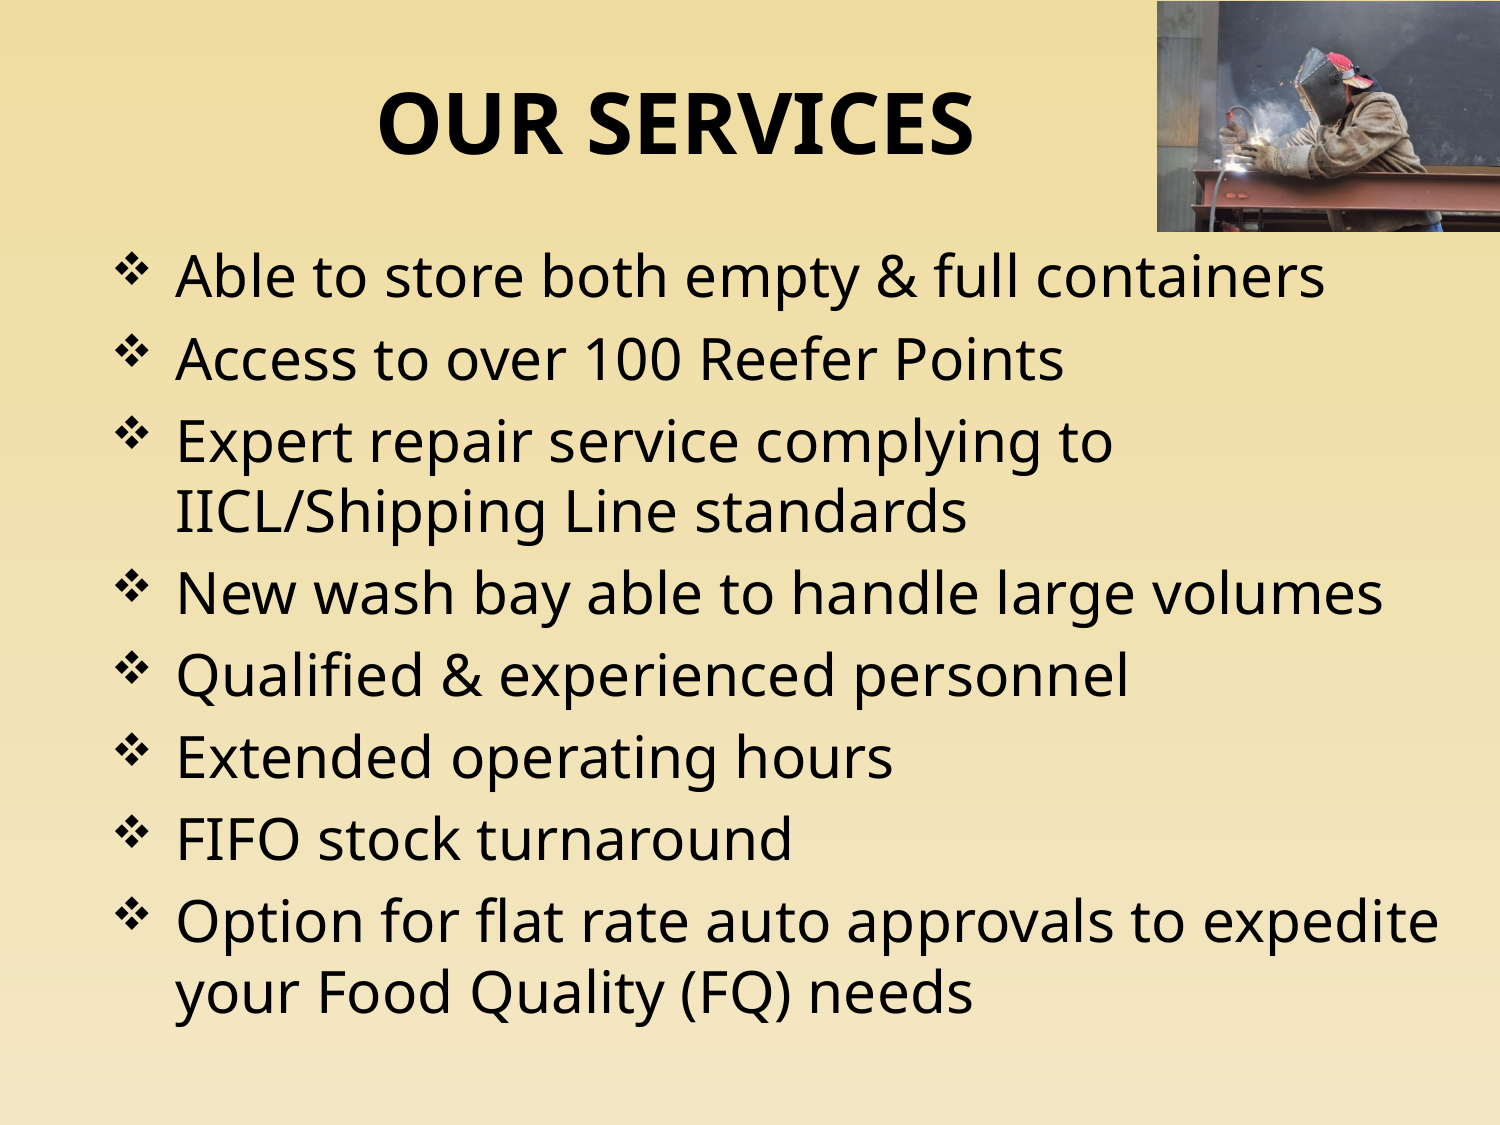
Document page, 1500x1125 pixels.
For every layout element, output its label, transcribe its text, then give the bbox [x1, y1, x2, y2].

picture [1157, 1, 1500, 233]
title OUR SERVICES [75, 45, 1157, 197]
list Able to store both empty & full containers Access to over 100 Reefer Points Expert repair service complying to IICL/Shipping Line standards New wash bay able to handle large volumes Qualified & experienced personnel Extended operating hours FIFO stock turnaround Option for flat rate auto approvals to expedite your Food Quality (FQ) needs [75, 231, 1500, 1047]
